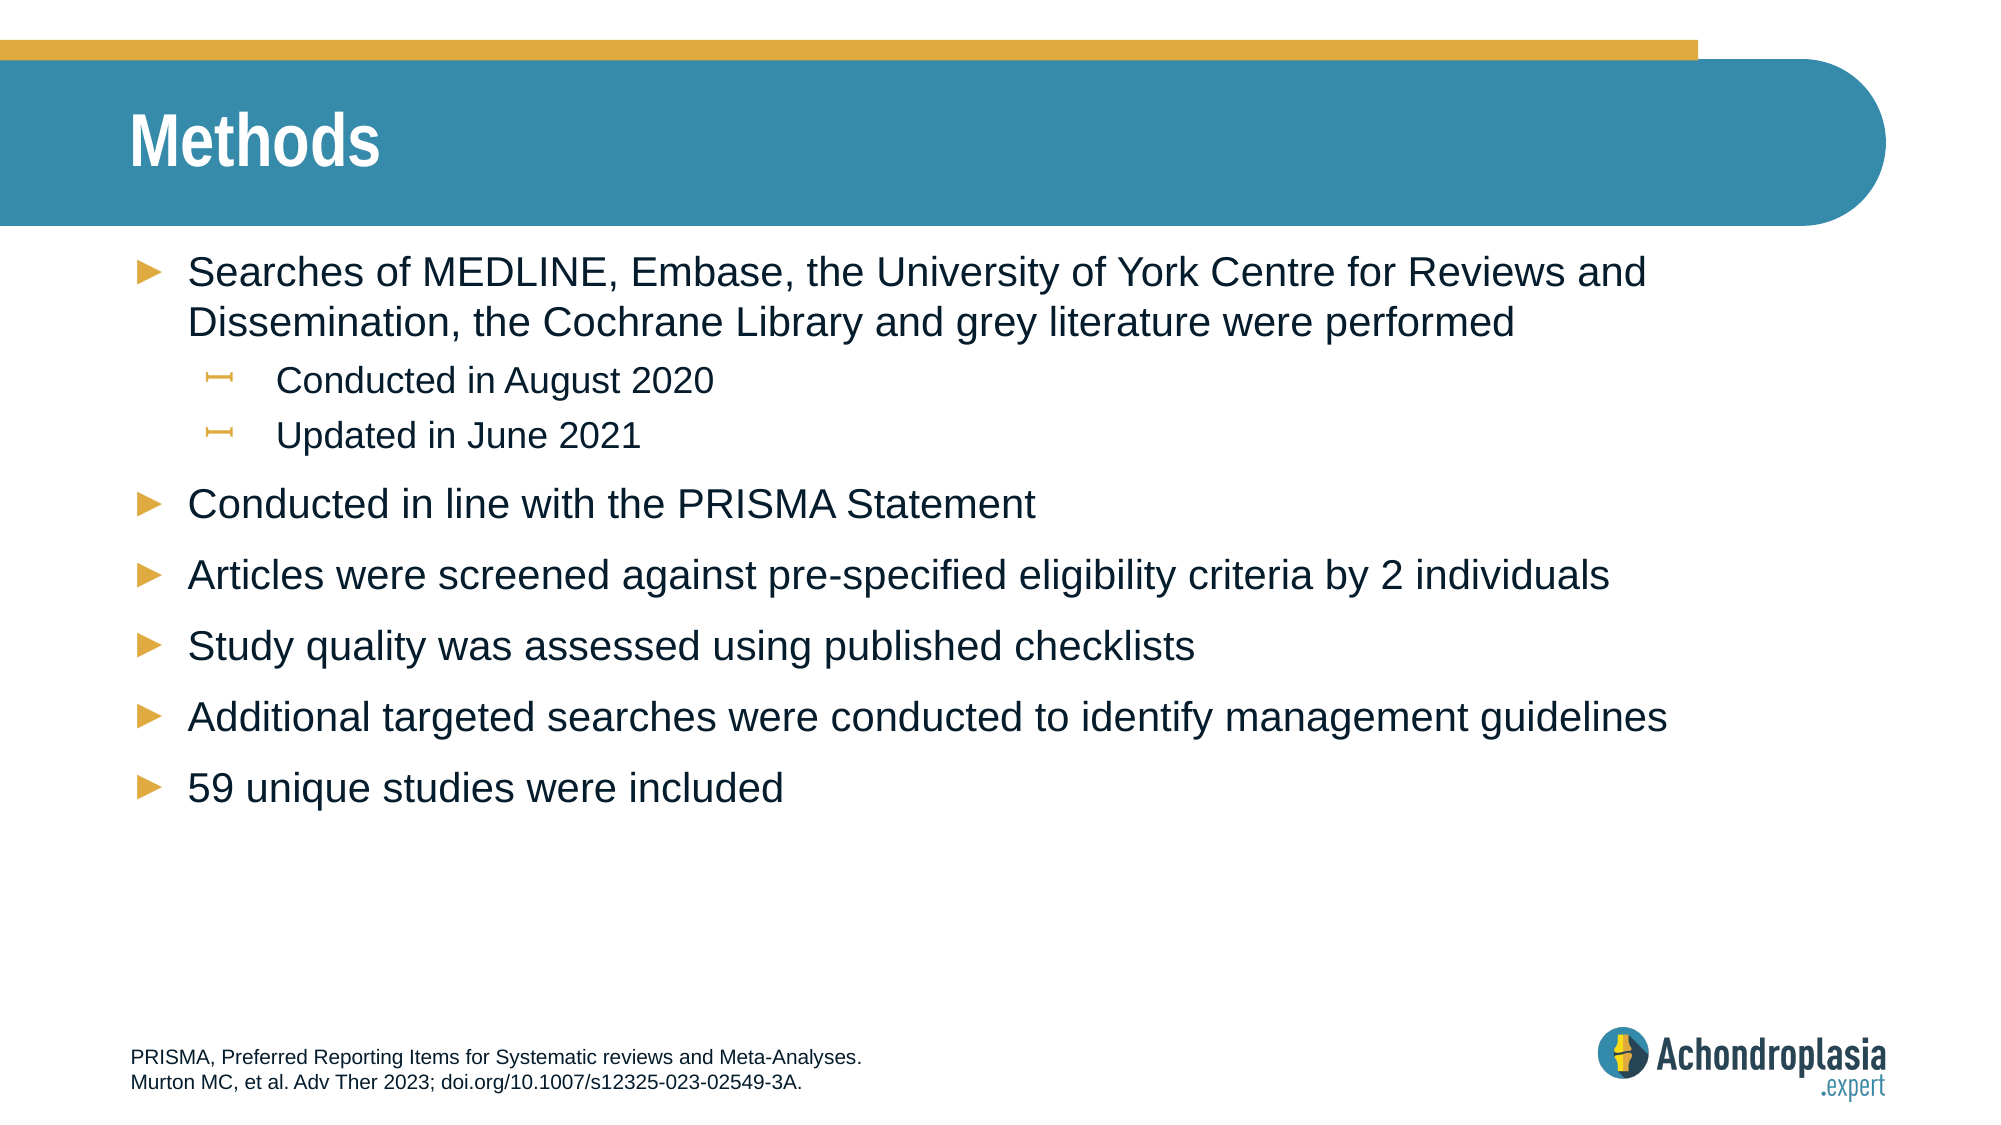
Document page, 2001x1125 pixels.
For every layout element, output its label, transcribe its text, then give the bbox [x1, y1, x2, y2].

list Searches of MEDLINE, Embase, the University of York Centre for Reviews and Dissemination, the Cochrane Library and grey literature were performed Conducted in August 2020 Updated in June 2021 Conducted in line with the PRISMA Statement Articles were screened against pre-specified eligibility criteria by 2 individuals Study quality was assessed using published checklists Additional targeted searches were conducted to identify management guidelines 59 unique studies were included [114, 237, 1886, 982]
footer PRISMA, Preferred Reporting Items for Systematic reviews and Meta-Analyses. Murton MC, et al. Adv Ther 2023; doi.org/10.1007/s12325-023-02549-3A. [115, 1005, 1598, 1102]
picture [1598, 1027, 1886, 1102]
title Methods [114, 59, 1886, 225]
